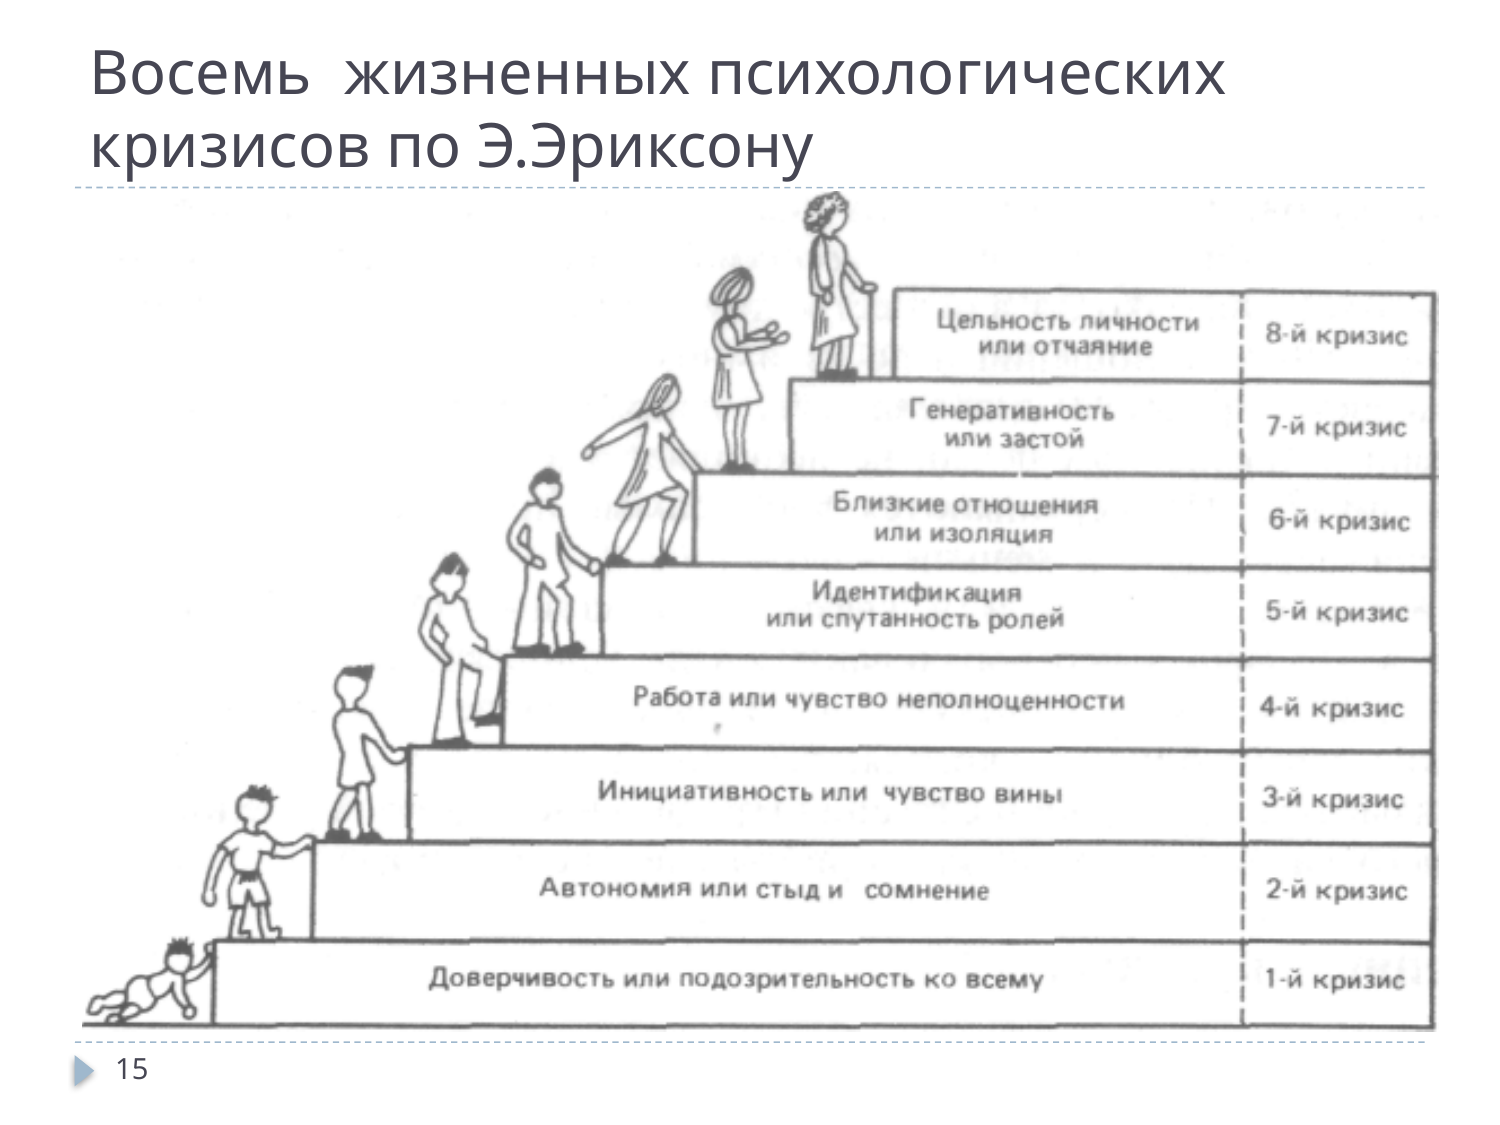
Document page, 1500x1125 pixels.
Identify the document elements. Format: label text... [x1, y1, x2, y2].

title Восемь жизненных психологических кризисов по Э.Эриксону [75, 24, 1425, 188]
slide_number 15 [100, 1044, 426, 1103]
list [81, 191, 1439, 1032]
